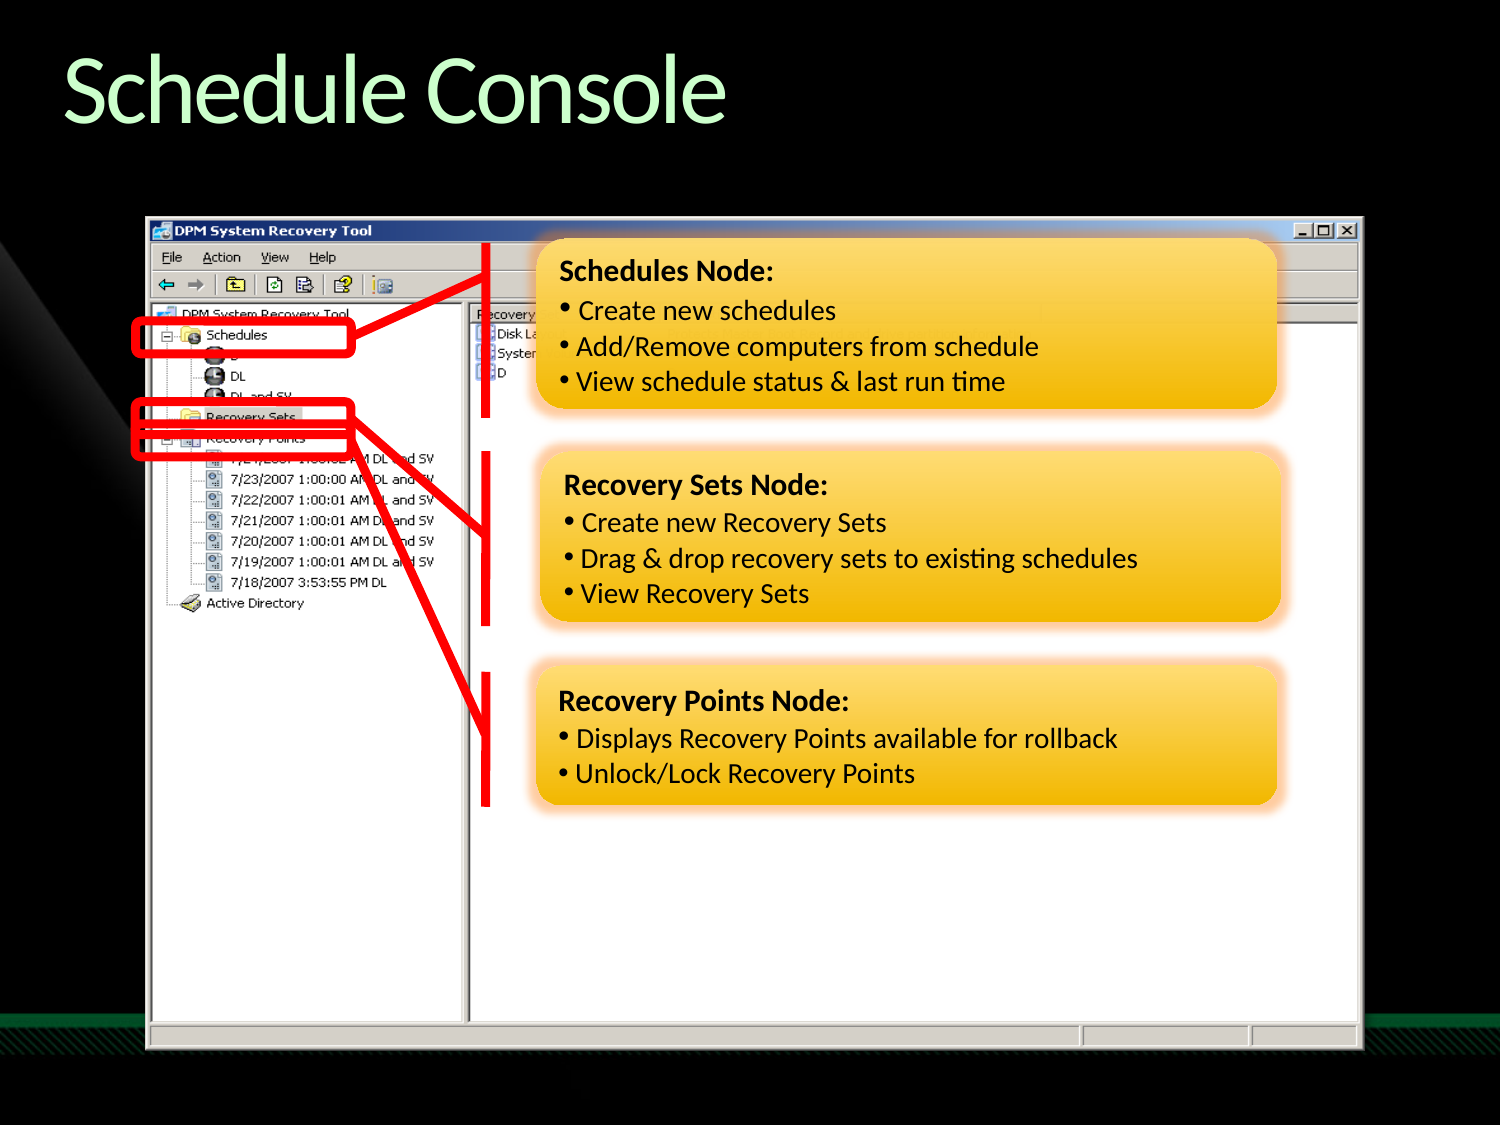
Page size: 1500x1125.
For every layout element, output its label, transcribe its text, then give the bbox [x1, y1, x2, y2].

title Schedule Console [62, 37, 1438, 147]
picture [0, 0, 1500, 1125]
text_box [135, 237, 1277, 401]
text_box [134, 423, 1277, 807]
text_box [134, 401, 1281, 429]
